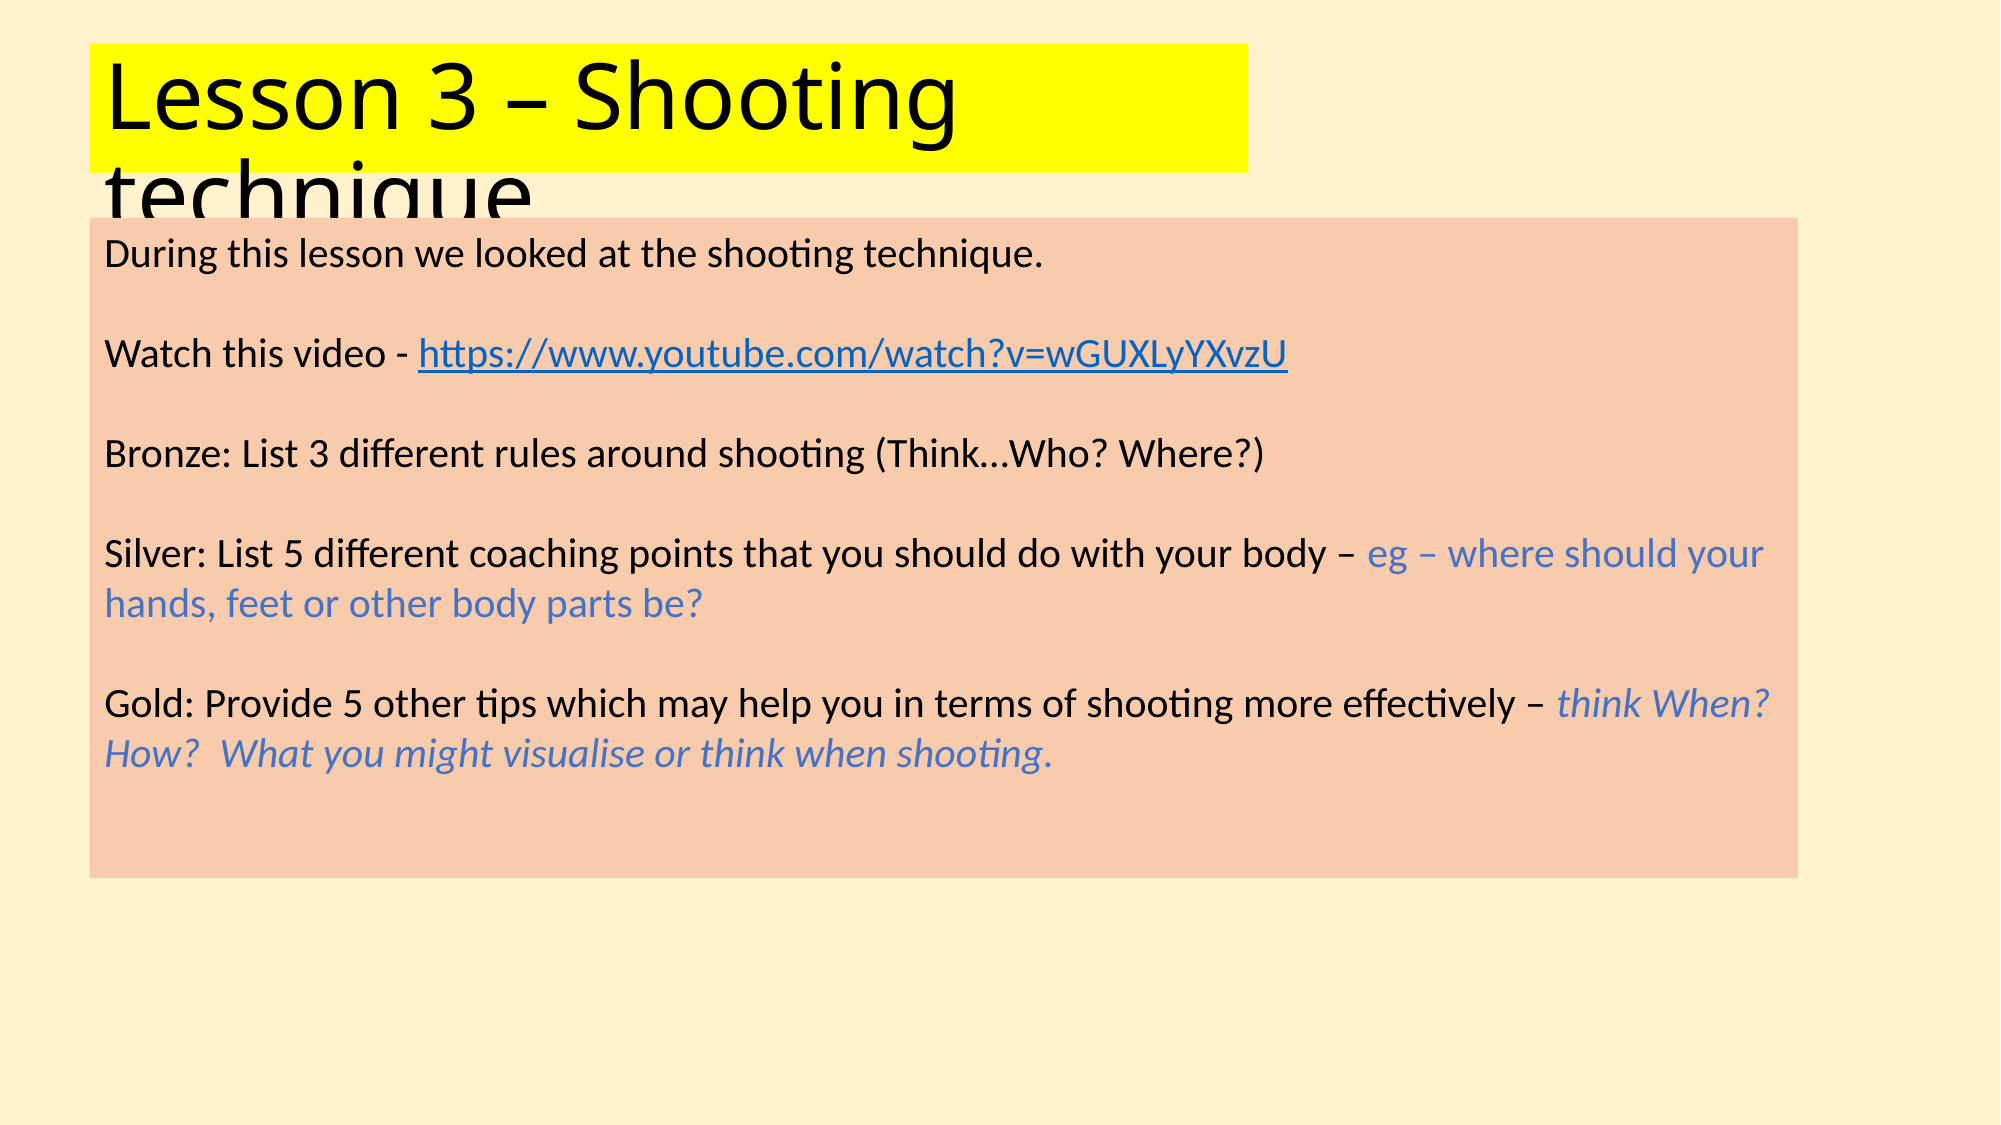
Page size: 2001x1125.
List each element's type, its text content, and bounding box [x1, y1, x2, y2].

text_box During this lesson we looked at the shooting technique. Watch this video - https://www.youtube.com/watch?v=wGUXLyYXvzU Bronze: List 3 different rules around shooting (Think…Who? Where?) Silver: List 5 different coaching points that you should do with your body – eg – where should your hands, feet or other body parts be? Gold: Provide 5 other tips which may help you in terms of shooting more effectively – think When? How? What you might visualise or think when shooting. [89, 217, 1798, 878]
text_box Lesson 3 – Shooting technique [89, 43, 1249, 173]
